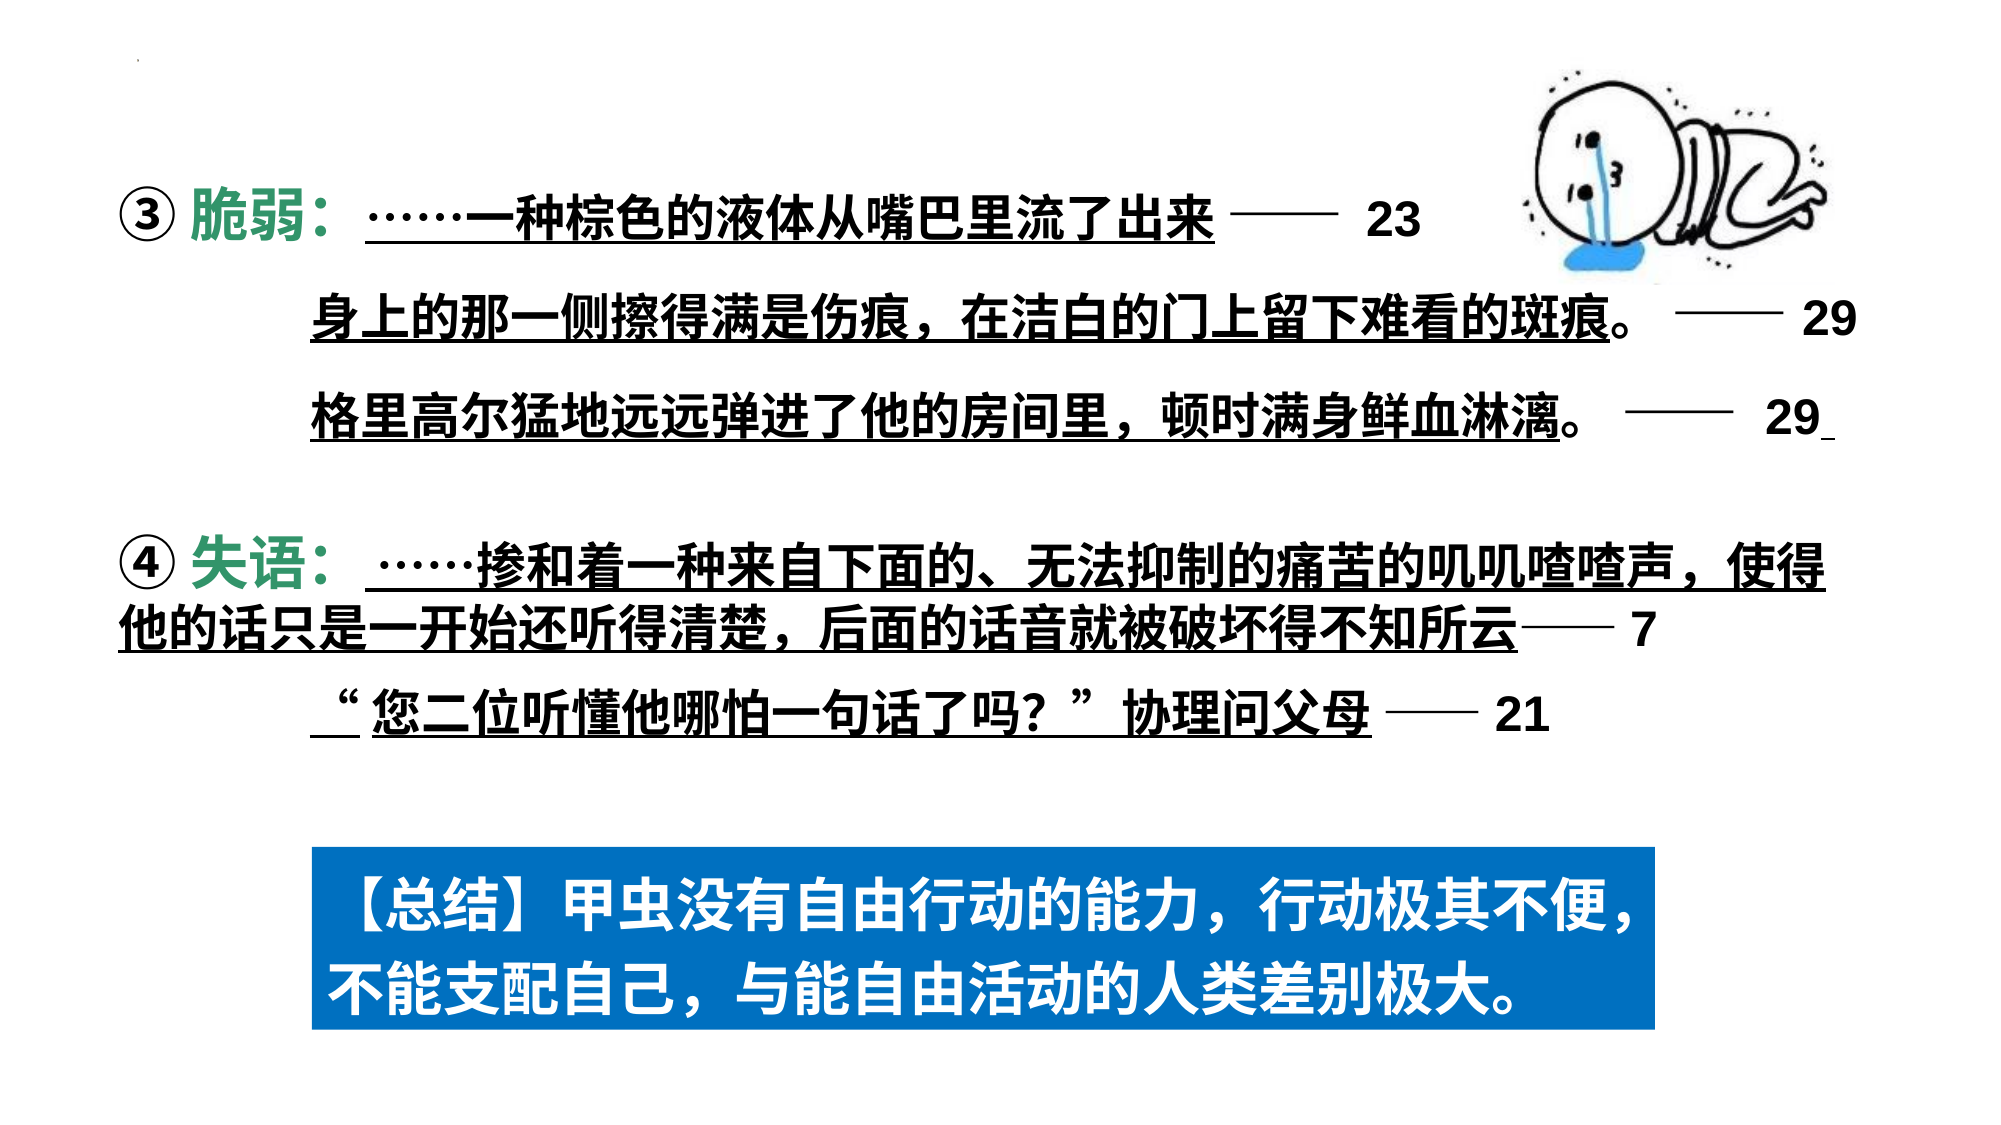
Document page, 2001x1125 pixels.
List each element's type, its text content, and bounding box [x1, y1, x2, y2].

text_box 【总结】甲虫没有自由行动的能力，行动极其不便，不能支配自己，与能自由活动的人类差别极大。 [311, 846, 1655, 1030]
text_box ③脆弱：……一种棕色的液体从嘴巴里流了出来 —— 23 身上的那一侧擦得满是伤痕，在洁白的门上留下难看的斑痕。 ——29 格里高尔猛地远远弹进了他的房间里，顿时满身鲜血淋漓。 —— 29 [103, 170, 1935, 454]
picture [1509, 57, 1835, 285]
text_box ④失语： ……掺和着一种来自下面的、无法抑制的痛苦的叽叽喳喳声，使得他的话只是一开始还听得清楚，后面的话音就被破坏得不知所云——7 “您二位听懂他哪怕一句话了吗？”协理问父母 ——21 [103, 518, 1863, 749]
